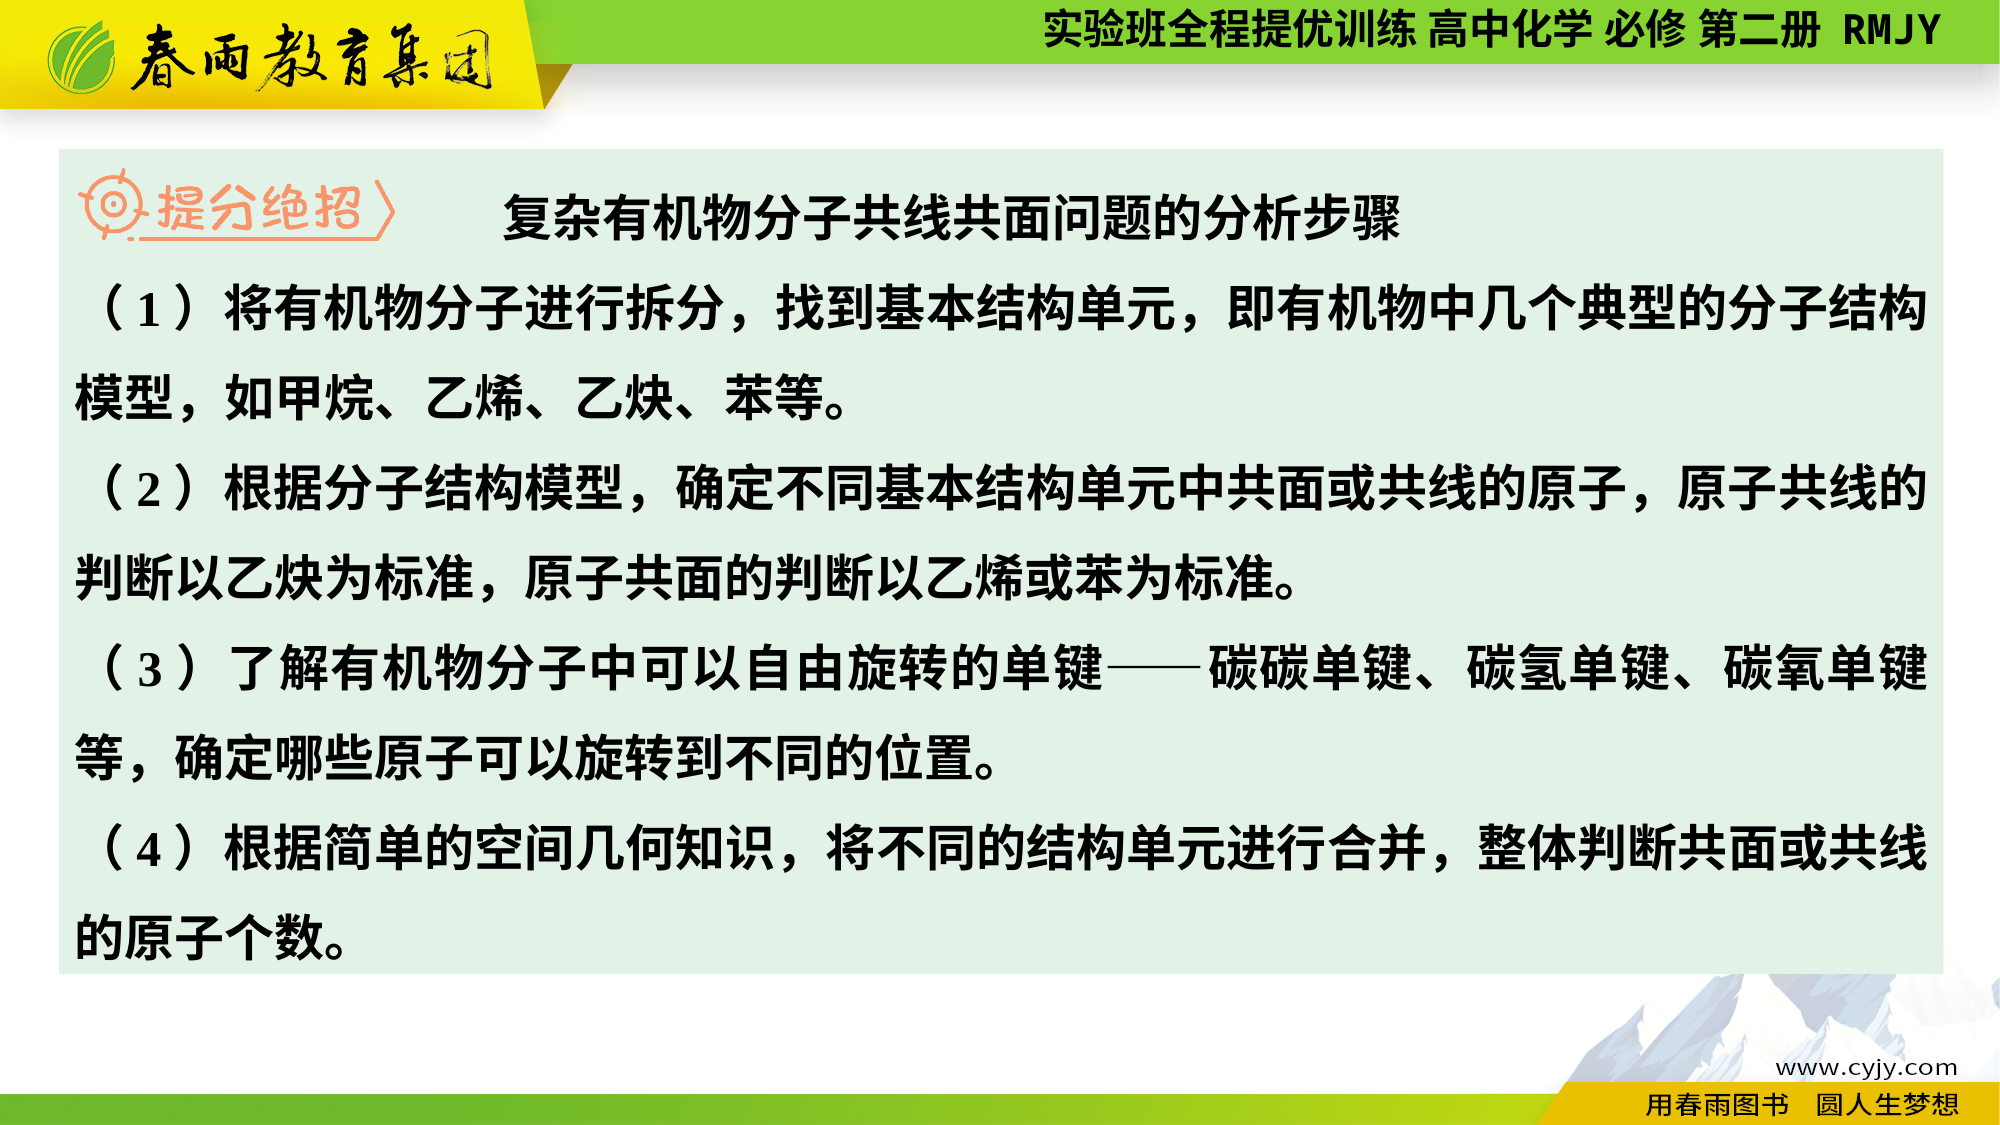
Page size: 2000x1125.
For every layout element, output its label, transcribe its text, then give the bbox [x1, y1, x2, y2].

picture [0, 0, 2000, 1125]
text_box 复杂有机物分子共线共面问题的分析步骤 （1）将有机物分子进行拆分，找到基本结构单元，即有机物中几个典型的分子结构模型，如甲烷、乙烯、乙炔、苯等。 （2）根据分子结构模型，确定不同基本结构单元中共面或共线的原子，原子共线的判断以乙炔为标准，原子共面的判断以乙烯或苯为标准。 （3）了解有机物分子中可以自由旋转的单键——碳碳单键、碳氢单键、碳氧单键等，确定哪些原子可以旋转到不同的位置。 （4）根据简单的空间几何知识，将不同的结构单元进行合并，整体判断共面或共线的原子个数。 [59, 148, 1944, 974]
